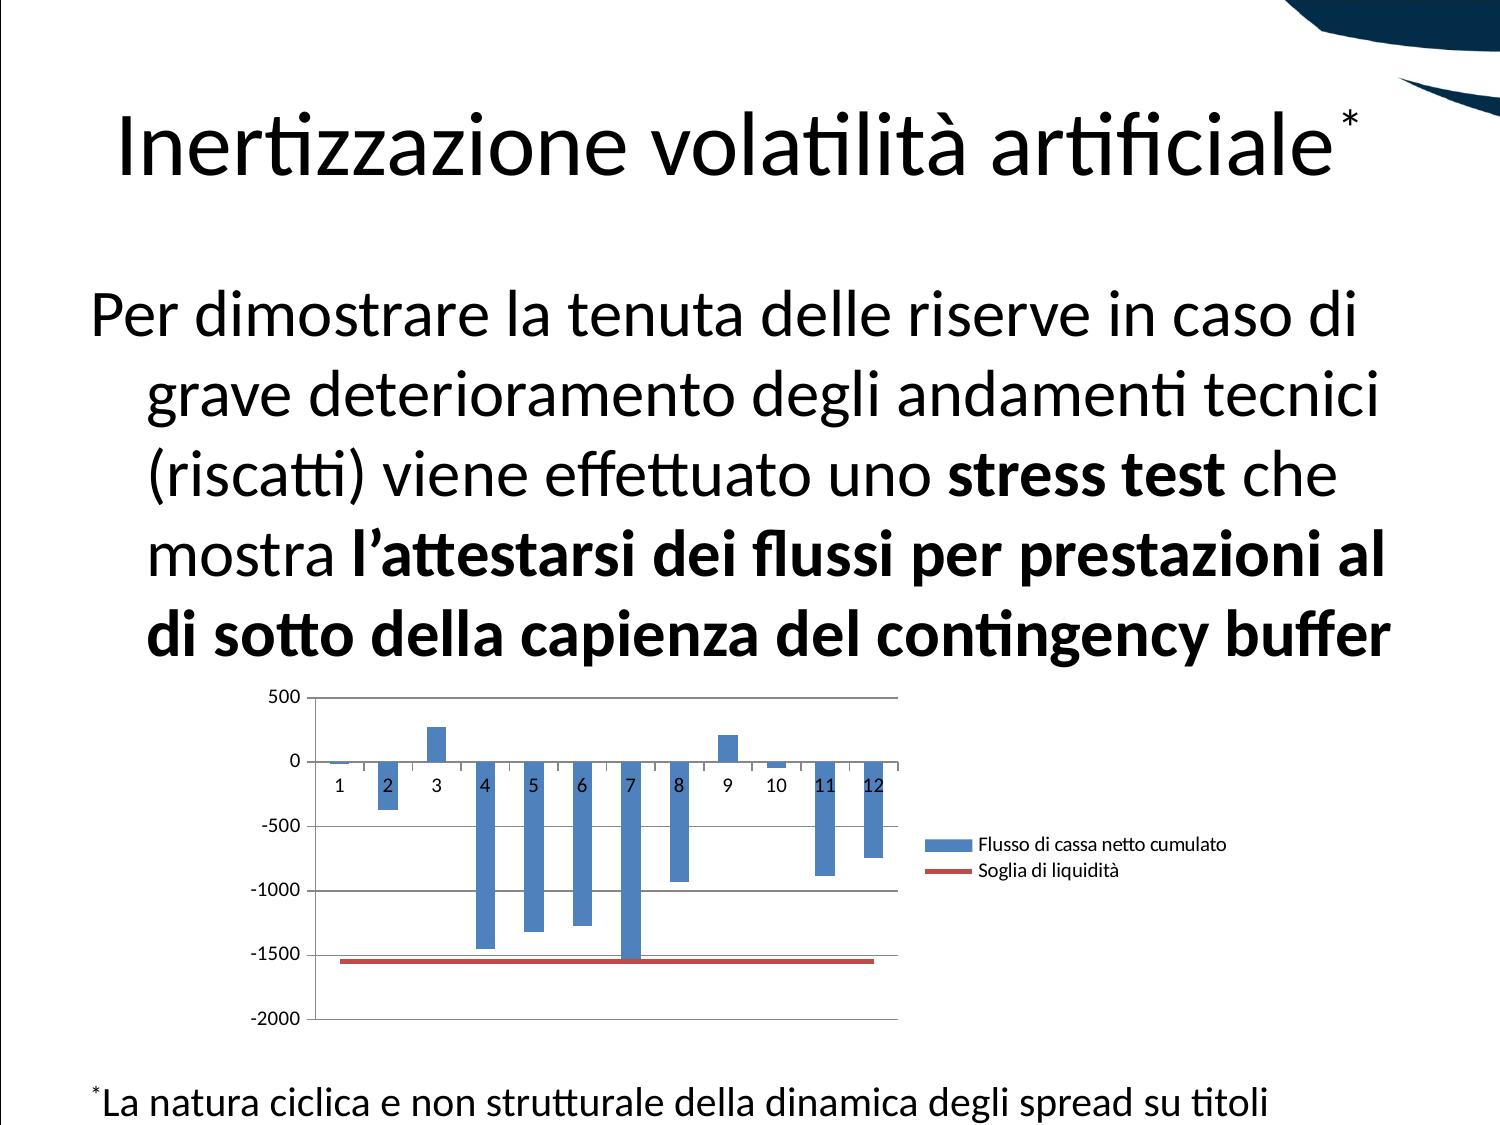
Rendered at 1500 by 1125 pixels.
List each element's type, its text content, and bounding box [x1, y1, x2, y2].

picture [0, 0, 1500, 1125]
list Per dimostrare la tenuta delle riserve in caso di grave deterioramento degli andamenti tecnici (riscatti) viene effettuato uno stress test che mostra l’attestarsi dei flussi per prestazioni al di sotto della capienza del contingency buffer *La natura ciclica e non strutturale della dinamica degli spread su titoli governativi è ammessa dall’Autorità di Vigilanza nelle motivazioni all’emanazione del reg. 43 [74, 262, 1426, 1125]
chart [229, 680, 1247, 1038]
title Inertizzazione volatilità artificiale* [74, 44, 1426, 233]
